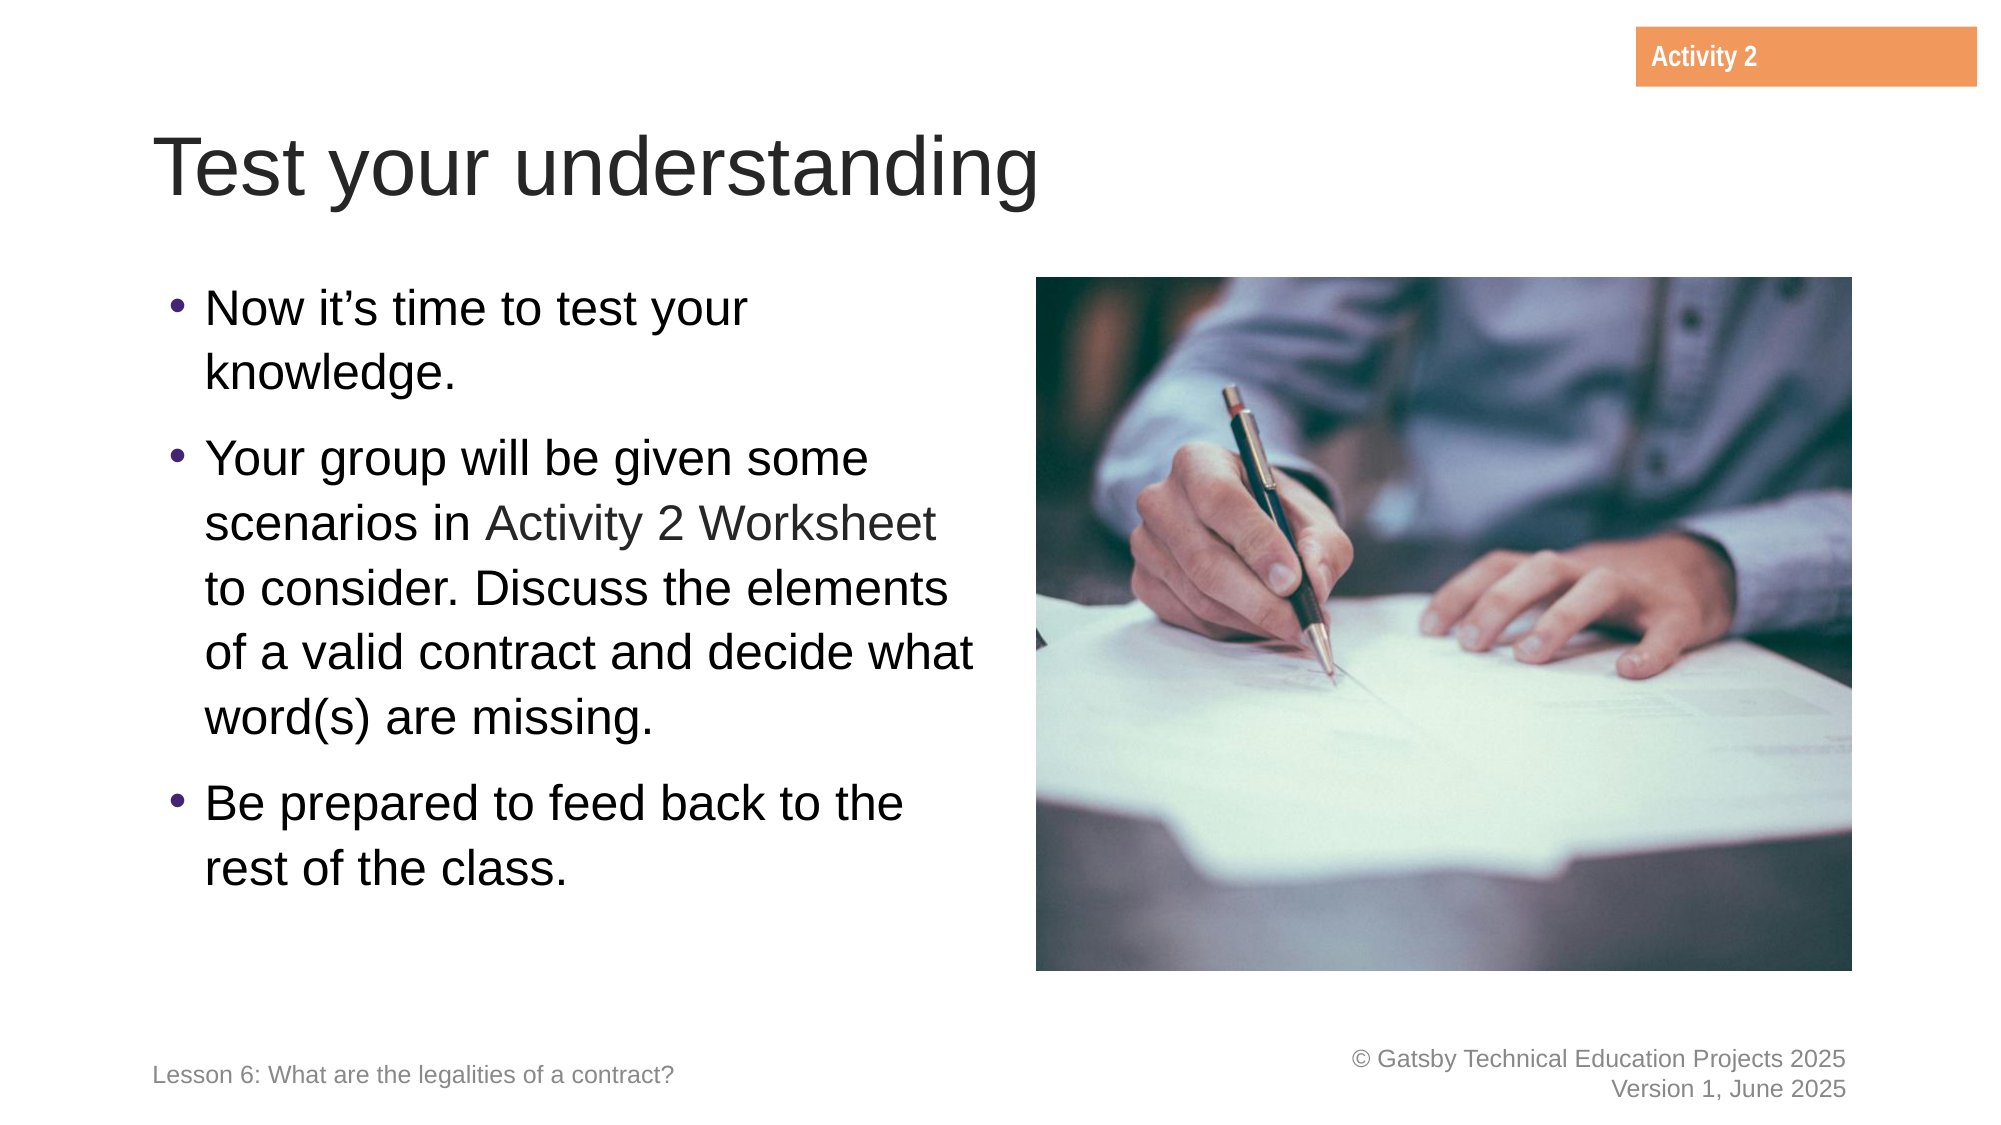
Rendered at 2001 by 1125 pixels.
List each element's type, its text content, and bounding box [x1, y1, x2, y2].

list Activity 2 [1635, 25, 1979, 88]
title Test your understanding [137, 59, 1863, 278]
list Lesson 6: What are the legalities of a contract? [137, 1042, 829, 1103]
picture [1036, 276, 1852, 971]
list Now it’s time to test your knowledge. Your group will be given some scenarios in Activity 2 Worksheet to consider. Discuss the elements of a valid contract and decide what word(s) are missing. Be prepared to feed back to the rest of the class. [137, 240, 1019, 1026]
